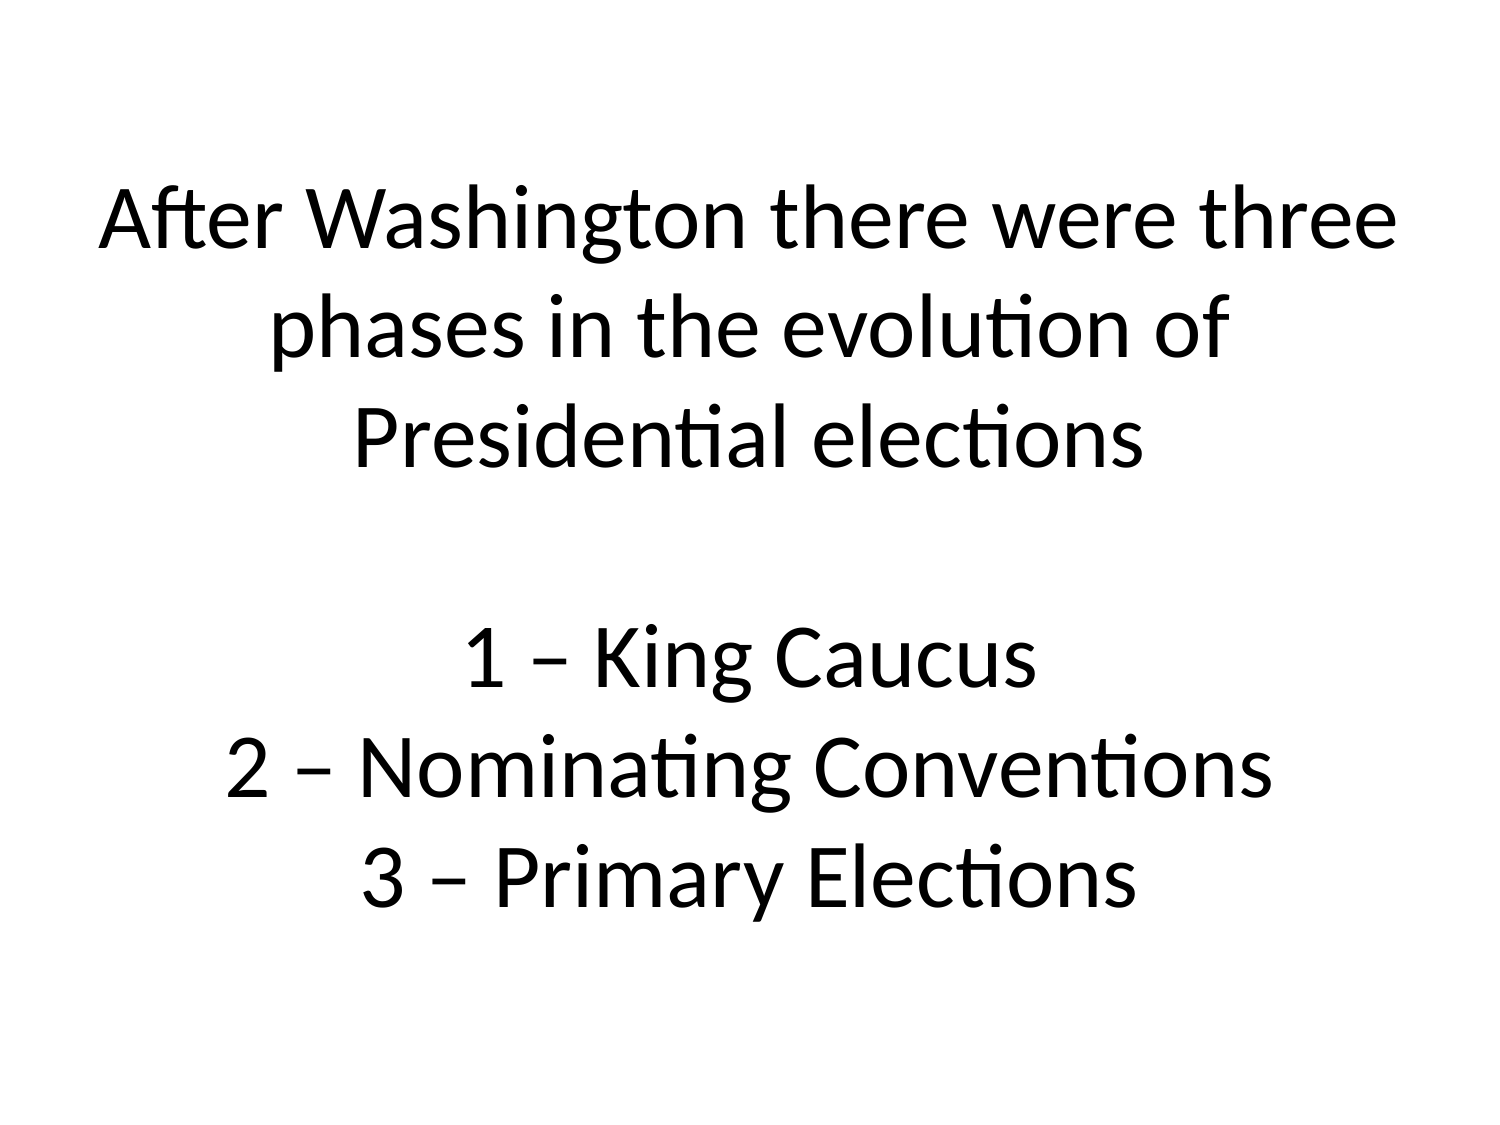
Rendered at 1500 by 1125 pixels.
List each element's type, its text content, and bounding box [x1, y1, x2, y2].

title After Washington there were three phases in the evolution of Presidential elections 1 – King Caucus 2 – Nominating Conventions 3 – Primary Elections [74, 44, 1426, 1038]
